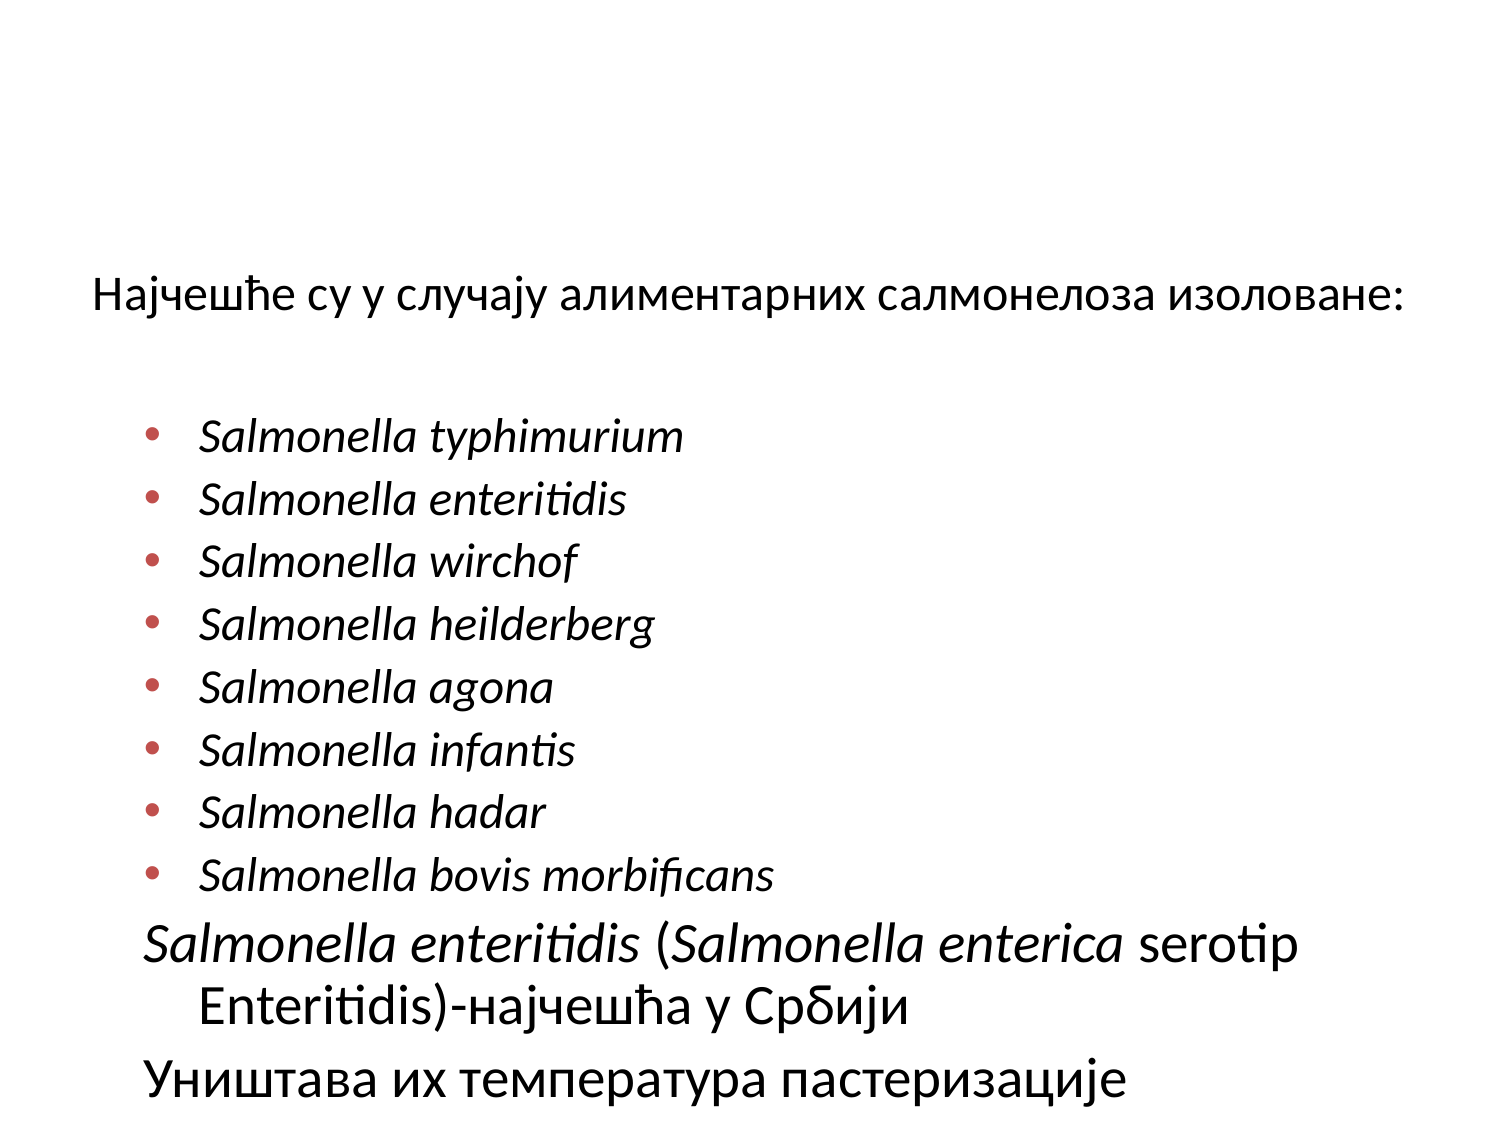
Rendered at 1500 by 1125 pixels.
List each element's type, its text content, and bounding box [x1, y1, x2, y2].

title Најчешће су у случају алиментарних салмонелоза изоловане: [75, 218, 1425, 362]
list Salmonella typhimurium Salmonella enteritidis Salmonella wirchof Salmonella heilderberg Salmonella agona Salmonella infantis Salmonella hadar Salmonella bovis morbificans Salmonella enteritidis (Salmonella enterica serotip Enteritidis)-најчешћа у Србији Уништава их температура пастеризације [128, 402, 1425, 1118]
